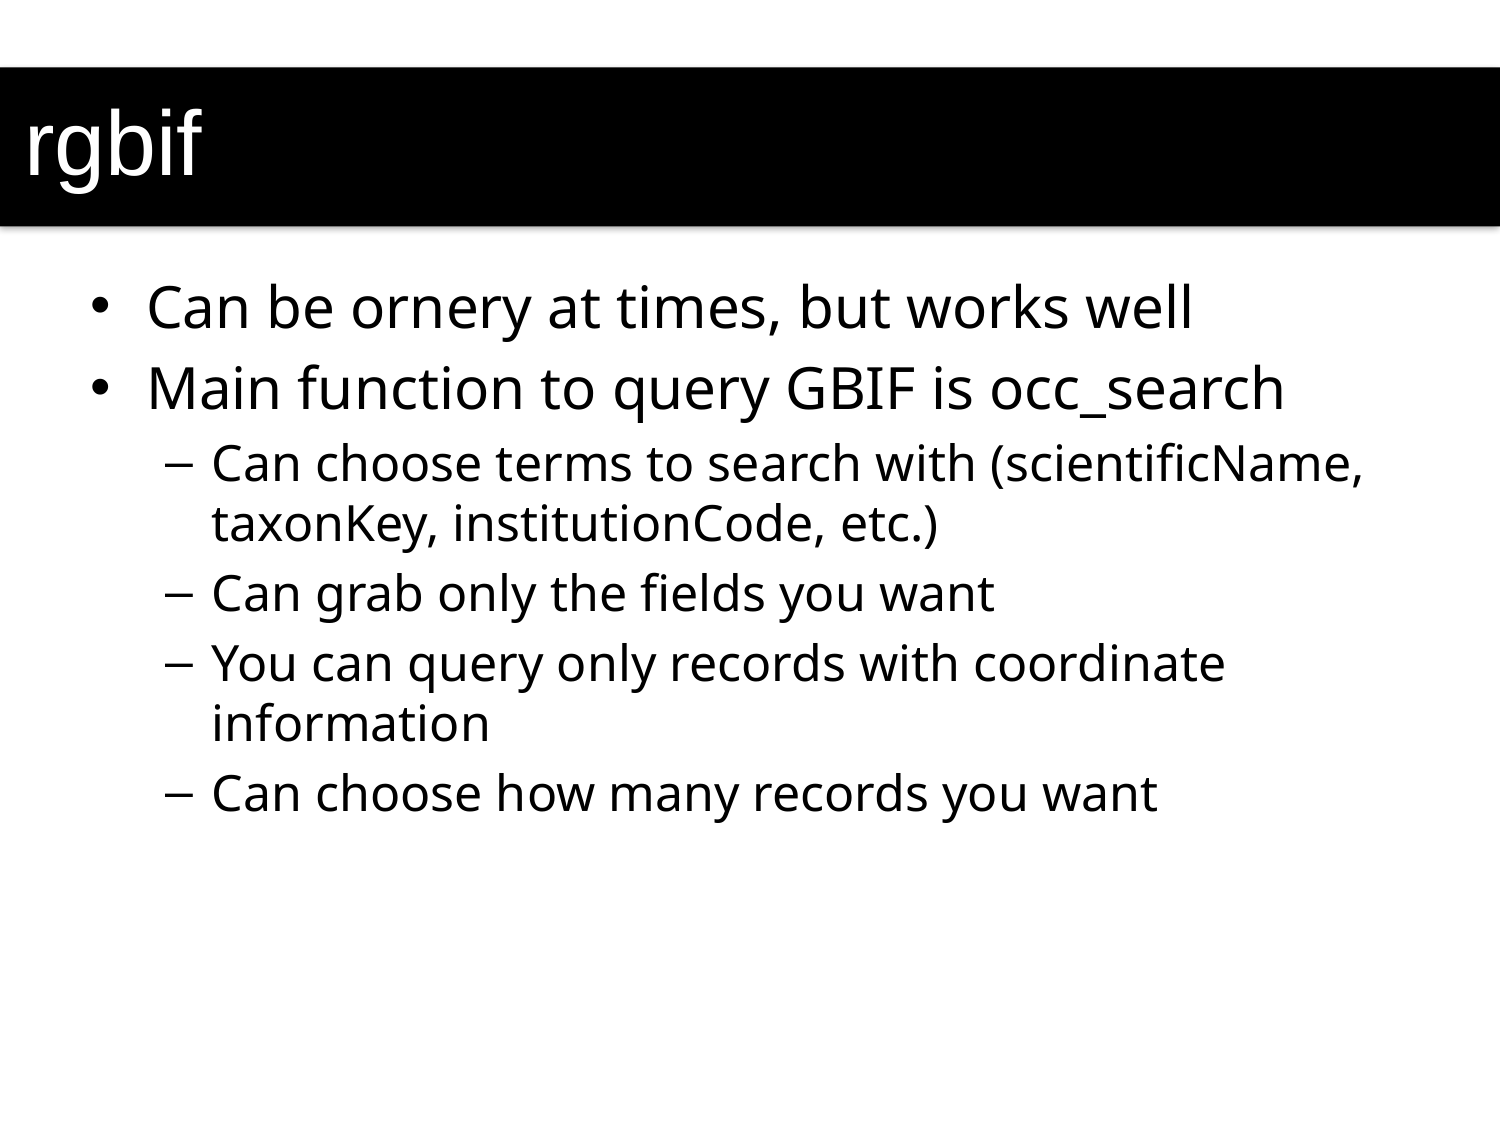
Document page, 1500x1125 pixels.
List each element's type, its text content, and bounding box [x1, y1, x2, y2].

text_box [0, 67, 9, 227]
text_box rgbif [9, 45, 1500, 233]
list Can be ornery at times, but works well Main function to query GBIF is occ_search Can choose terms to search with (scientificName, taxonKey, institutionCode, etc.) Can grab only the fields you want You can query only records with coordinate information Can choose how many records you want [75, 262, 1425, 1005]
